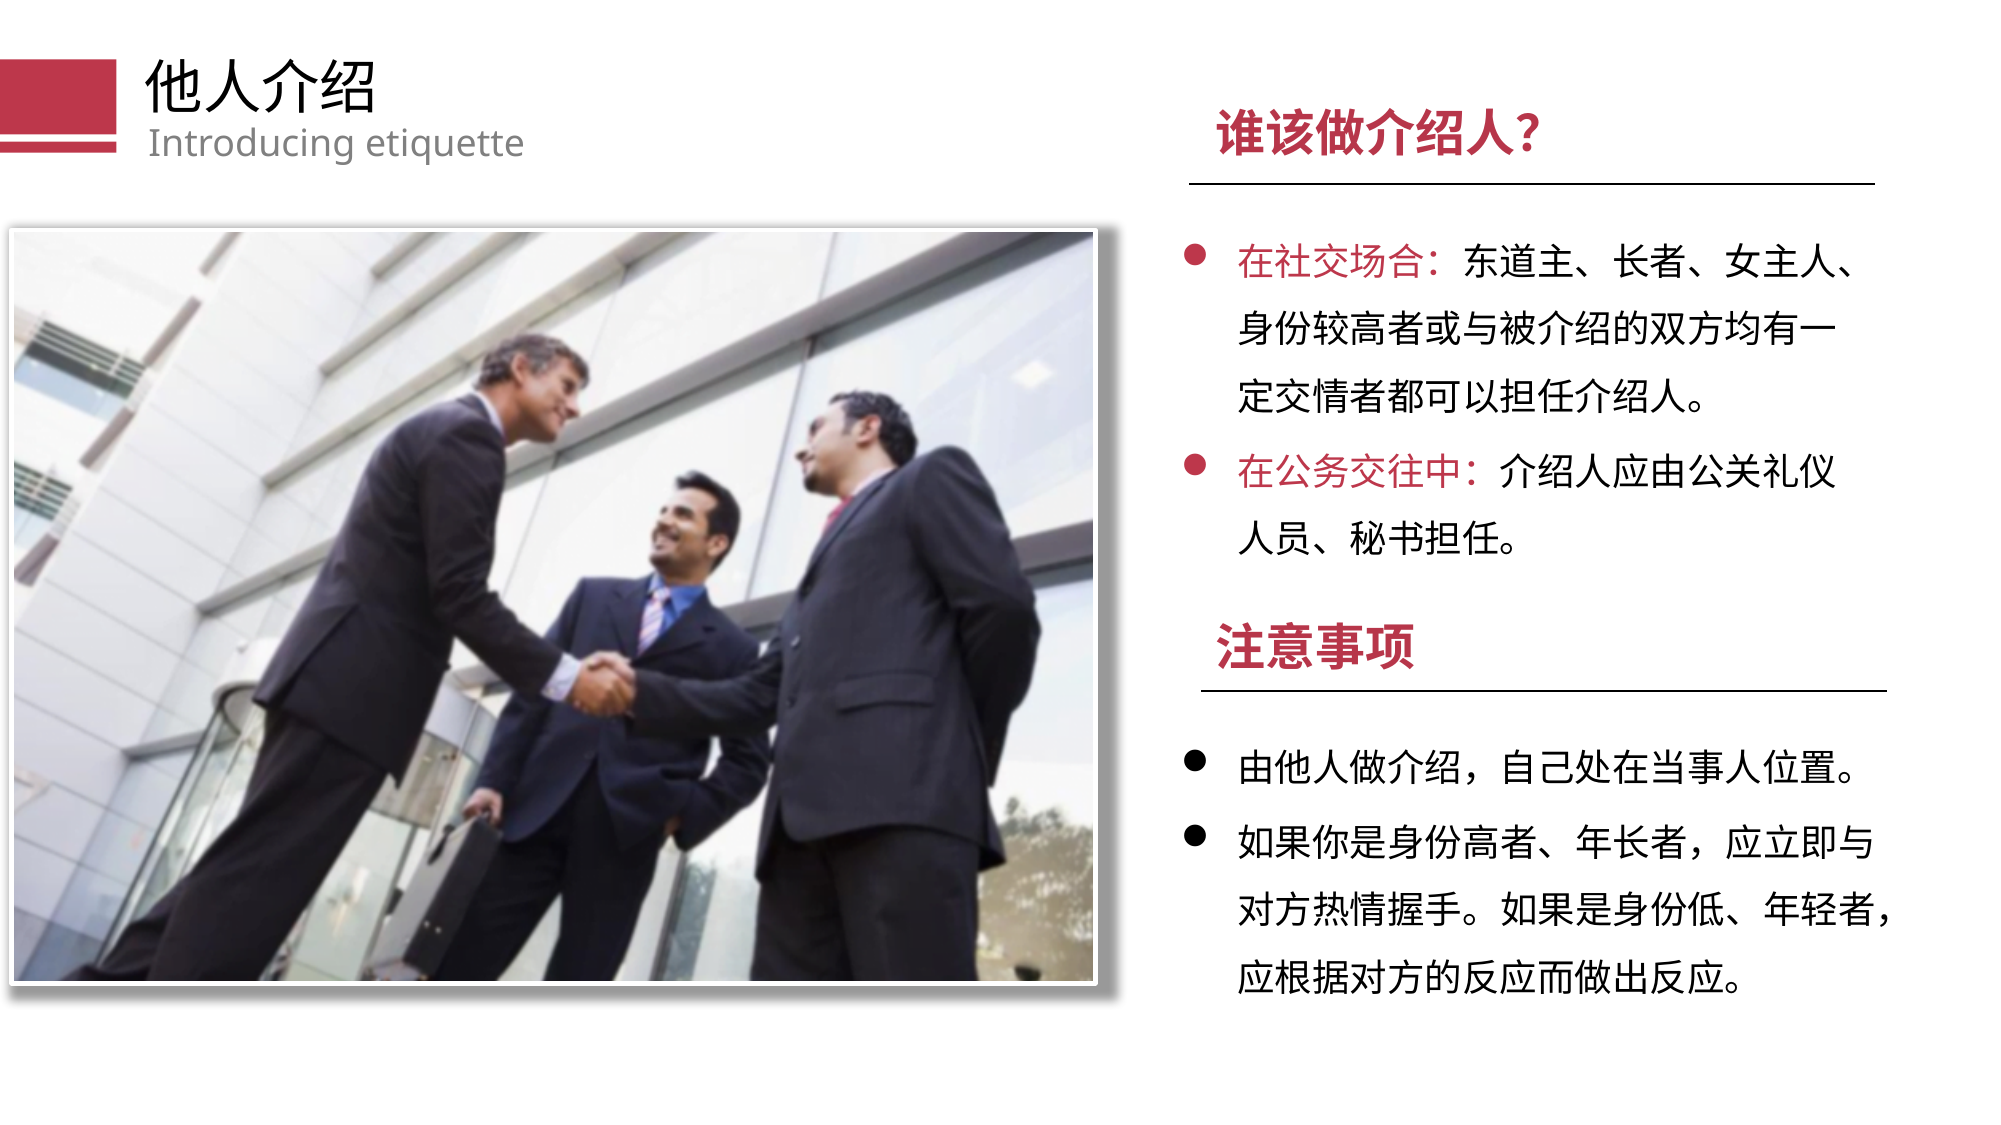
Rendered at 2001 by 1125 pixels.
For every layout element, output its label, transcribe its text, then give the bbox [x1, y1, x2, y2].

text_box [0, 42, 546, 172]
picture [11, 229, 1096, 984]
text_box 谁该做介绍人？ [1201, 94, 1656, 170]
text_box 注意事项 [1201, 608, 1656, 684]
text_box 由他人做介绍，自己处在当事人位置。 如果你是身份高者、年长者，应立即与对方热情握手。如果是身份低、年轻者，应根据对方的反应而做出反应。 [1166, 713, 1891, 1006]
text_box 在社交场合：东道主、长者、女主人、身份较高者或与被介绍的双方均有一定交情者都可以担任介绍人。 在公务交往中：介绍人应由公关礼仪人员、秘书担任。 [1166, 207, 1853, 568]
